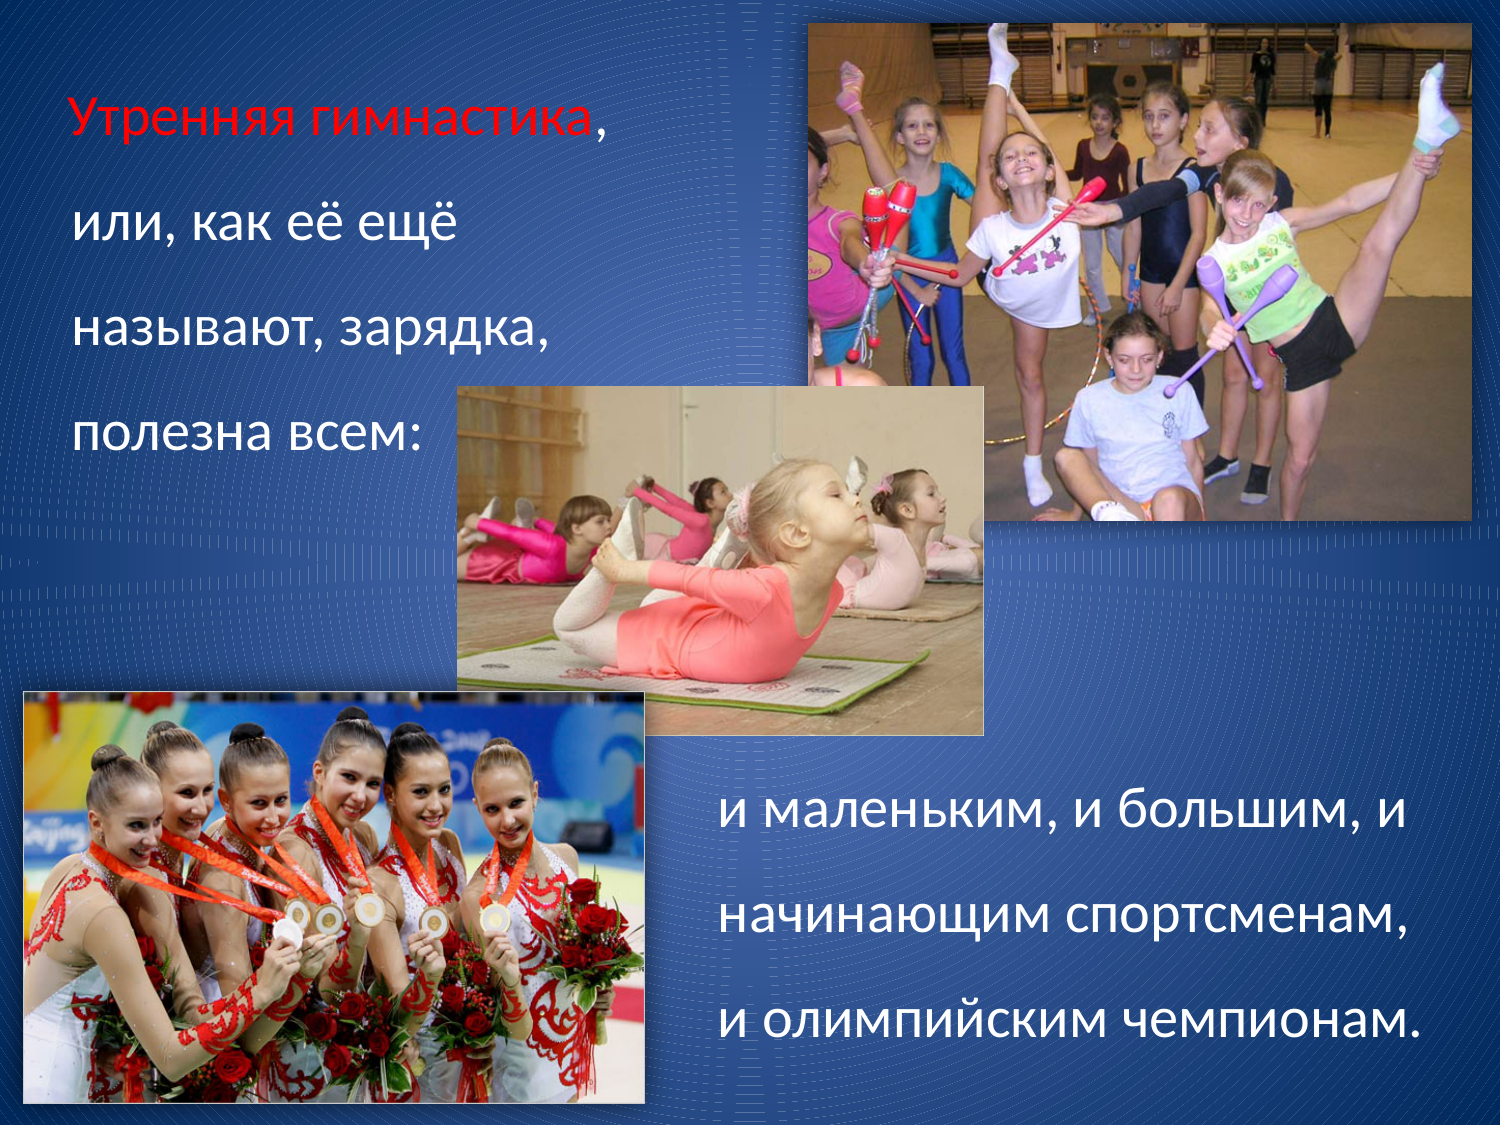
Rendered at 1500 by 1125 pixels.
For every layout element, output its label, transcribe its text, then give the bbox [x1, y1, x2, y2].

text_box и маленьким, и большим, и начинающим спортсменам, и олимпийским чемпионам. [703, 726, 1453, 1057]
list Утренняя гимнастика, или, как её ещё называют, зарядка, полезна всем: [0, 35, 663, 481]
picture [23, 386, 985, 1104]
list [808, 23, 1472, 521]
